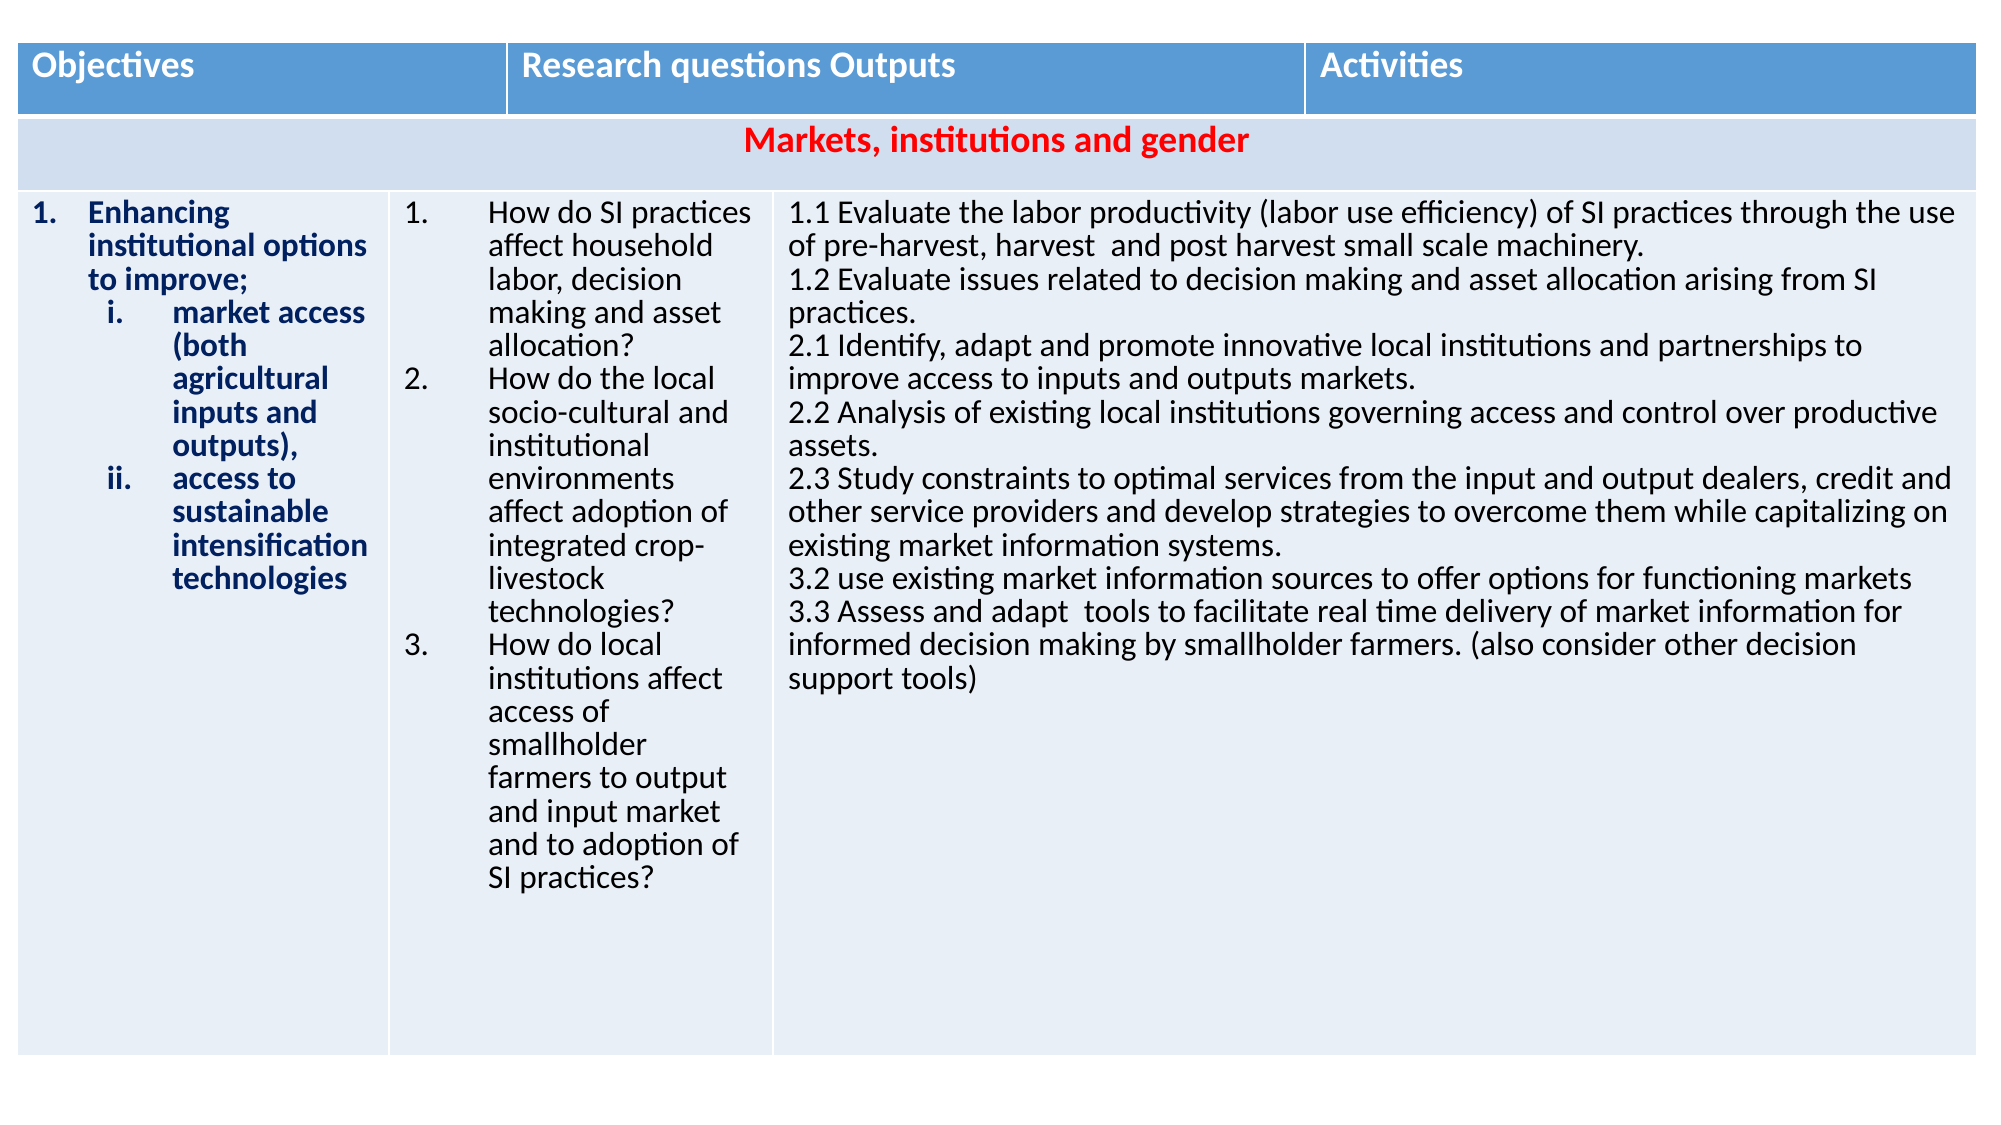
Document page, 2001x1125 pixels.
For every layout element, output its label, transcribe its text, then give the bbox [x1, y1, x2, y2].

table_header Activities [1306, 43, 1976, 114]
table_cell Enhancing institutional options to improve; market access (both agricultural inputs and outputs), access to sustainable intensification technologies [18, 192, 388, 1055]
table_cell Markets, institutions and gender [18, 119, 1976, 190]
table_header Research questions Outputs [508, 43, 1304, 114]
table_cell 1.1 Evaluate the labor productivity (labor use efficiency) of SI practices through the use of pre-harvest, harvest and post harvest small scale machinery. 1.2 Evaluate issues related to decision making and asset allocation arising from SI practices. 2.1 Identify, adapt and promote innovative local institutions and partnerships to improve access to inputs and outputs markets. 2.2 Analysis of existing local institutions governing access and control over productive assets. 2.3 Study constraints to optimal services from the input and output dealers, credit and other service providers and develop strategies to overcome them while capitalizing on existing market information systems. 3.2 use existing market information sources to offer options for functioning markets 3.3 Assess and adapt tools to facilitate real time delivery of market information for informed decision making by smallholder farmers. (also consider other decision support tools) [774, 192, 1976, 1055]
table_header Objectives [18, 43, 506, 114]
table_cell How do SI practices affect household labor, decision making and asset allocation? How do the local socio-cultural and institutional environments affect adoption of integrated crop-livestock technologies? How do local institutions affect access of smallholder farmers to output and input market and to adoption of SI practices? [390, 192, 772, 1055]
